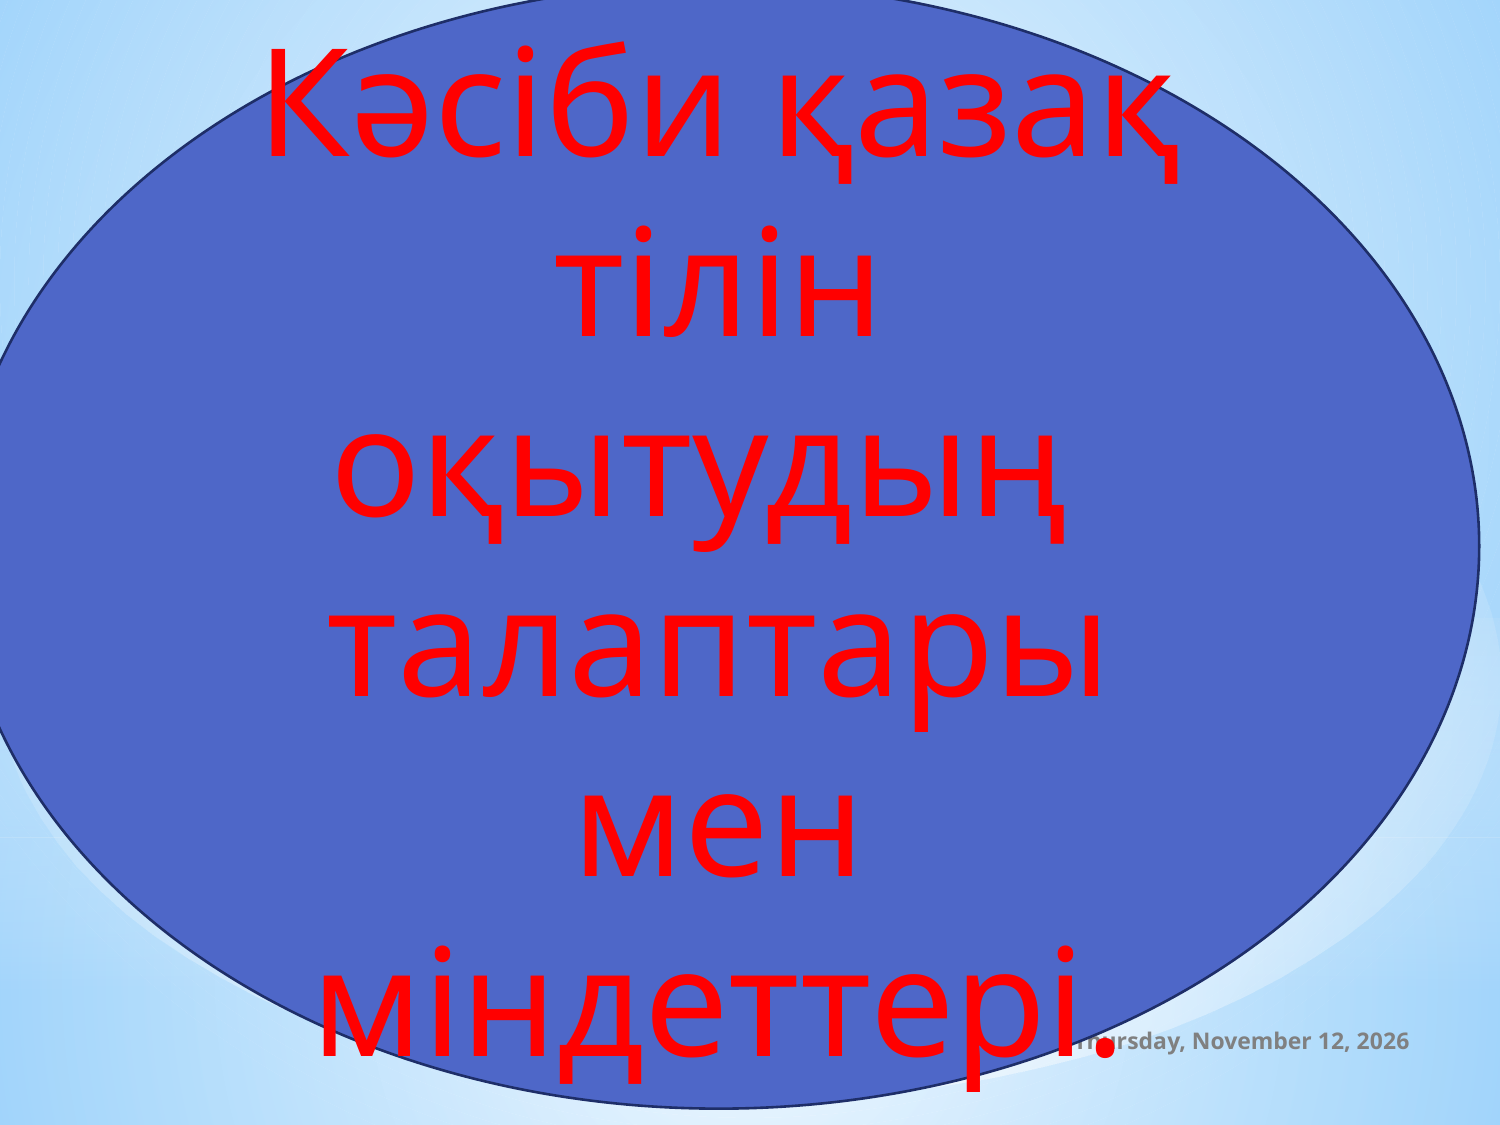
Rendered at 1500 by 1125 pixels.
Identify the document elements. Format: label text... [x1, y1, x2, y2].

text_box Кәсіби қазақ тілін оқытудың талаптары мен міндеттері. [0, 0, 1481, 1110]
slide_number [1012, 1012, 1425, 1073]
